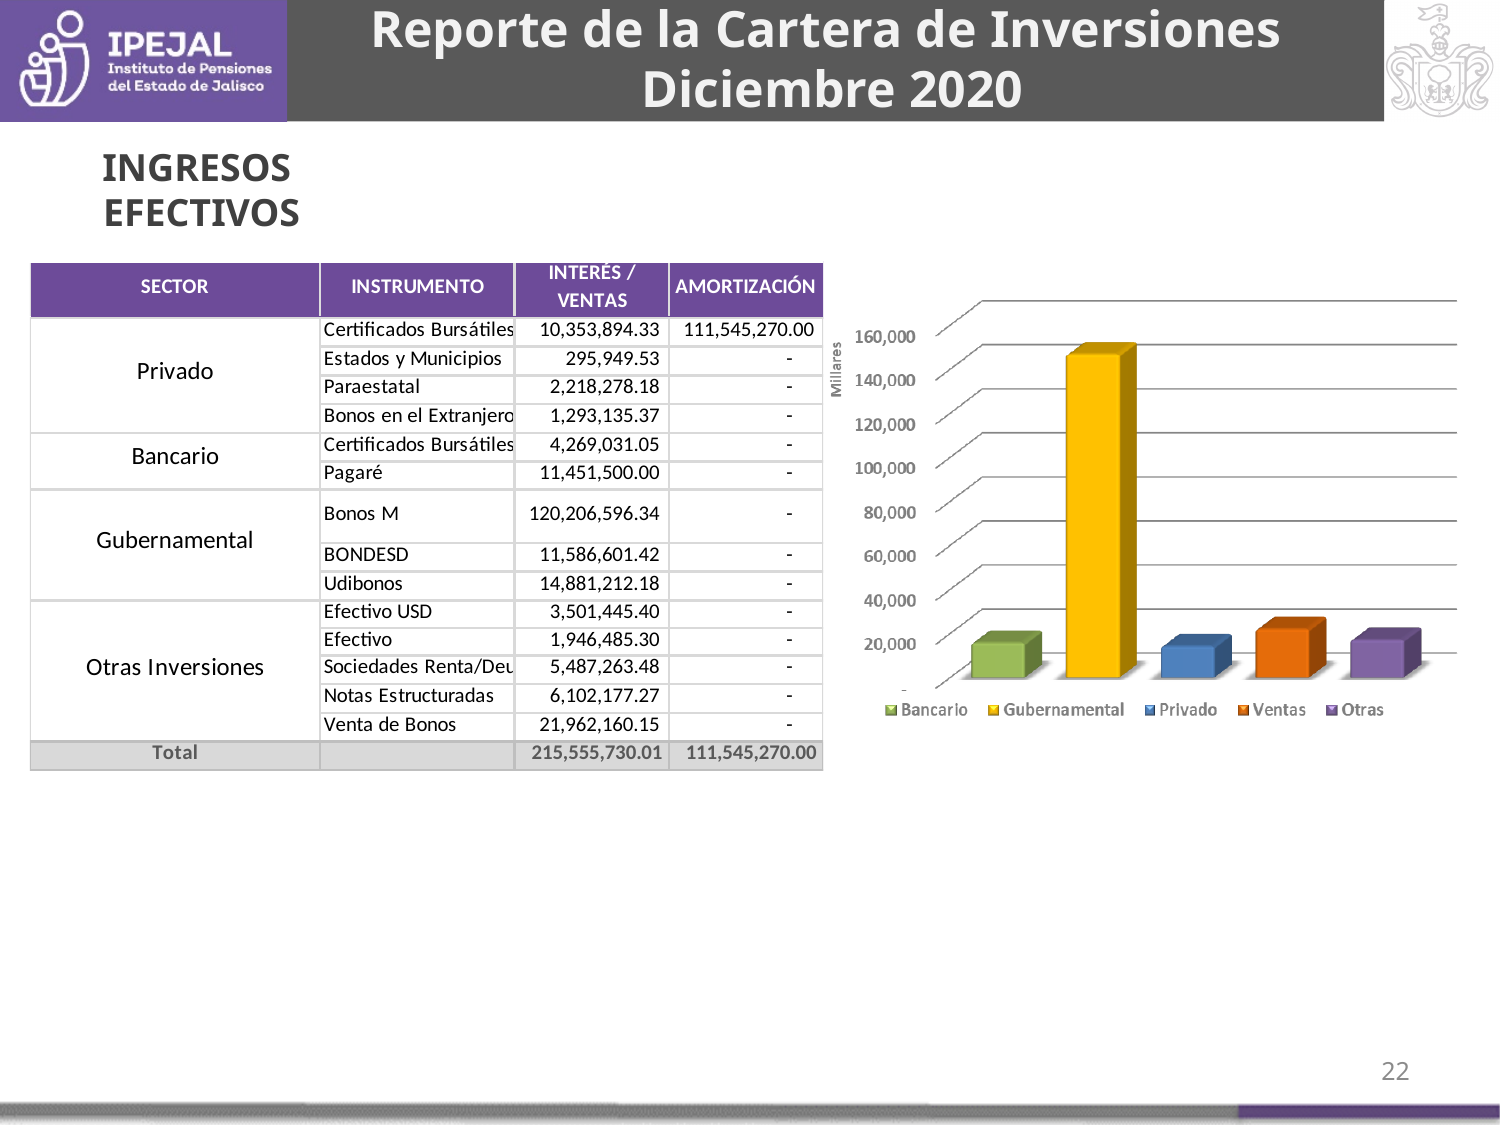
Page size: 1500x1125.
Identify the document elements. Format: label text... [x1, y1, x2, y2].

picture [29, 260, 1484, 772]
picture [0, 1096, 1500, 1125]
picture [0, 0, 277, 122]
slide_number 21 [1074, 1042, 1425, 1103]
text_box INGRESOS EFECTIVOS [0, 136, 404, 241]
text_box Reporte de la Cartera de Inversiones Diciembre 2020 [277, 0, 1387, 139]
